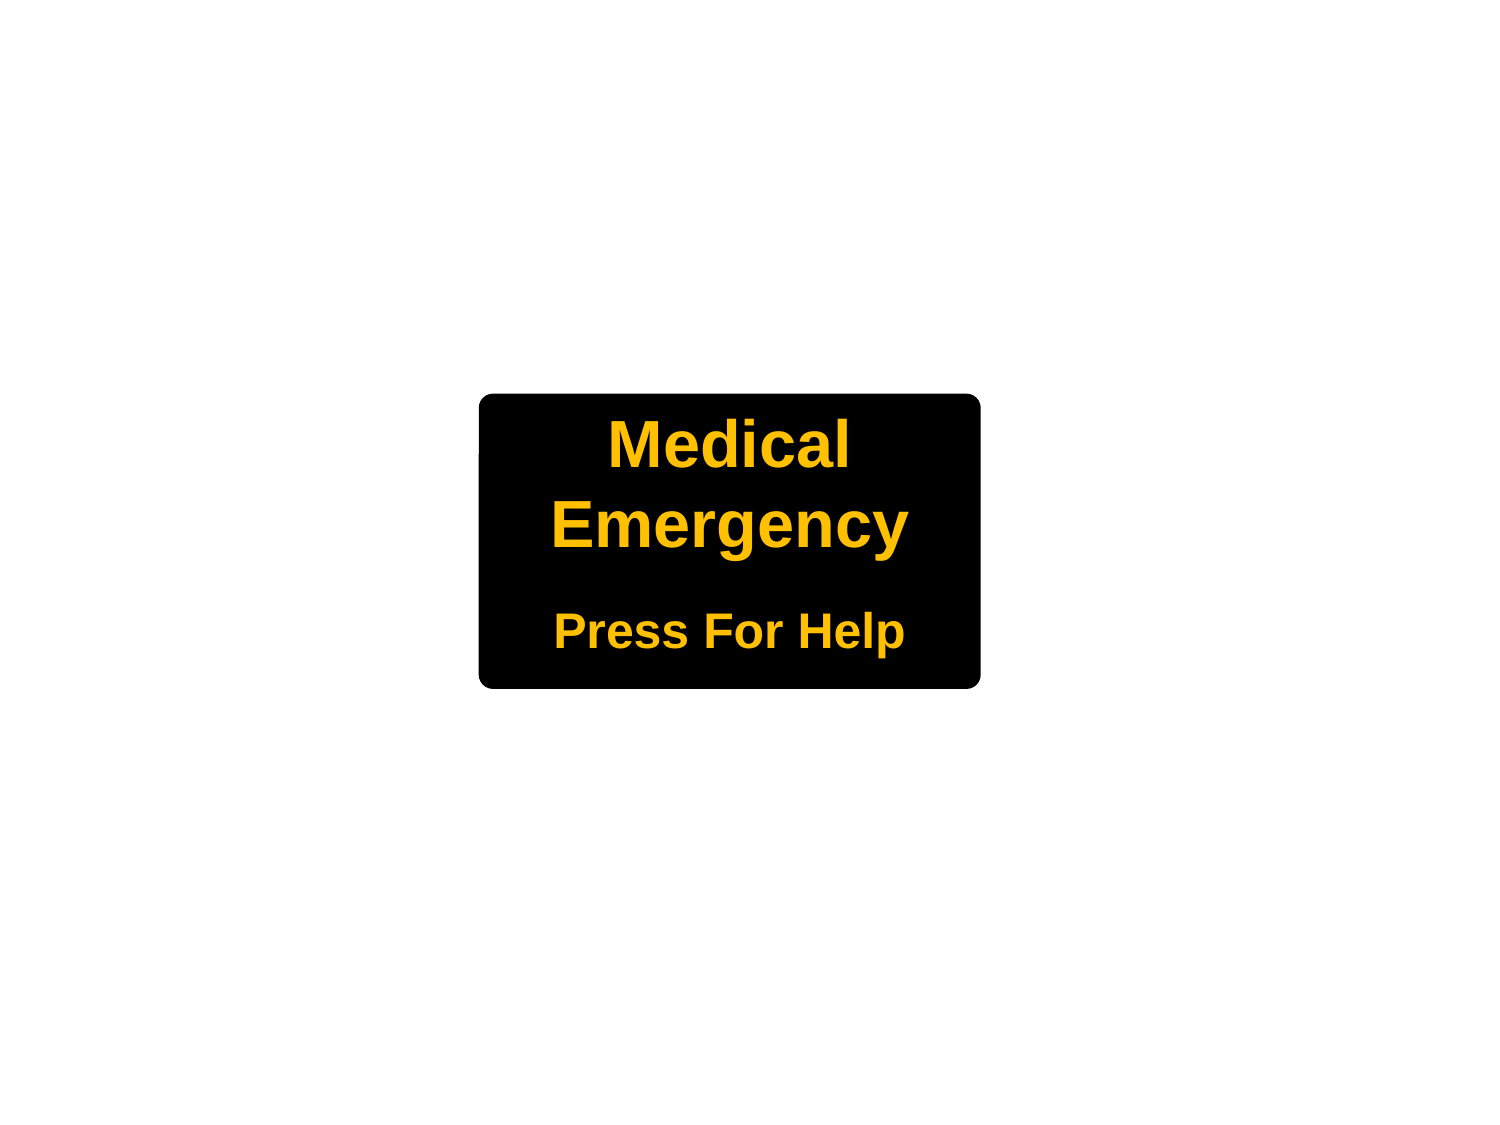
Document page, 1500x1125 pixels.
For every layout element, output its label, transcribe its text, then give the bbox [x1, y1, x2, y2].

text_box [477, 401, 983, 691]
text_box Medical Emergency Press For Help [478, 393, 981, 666]
